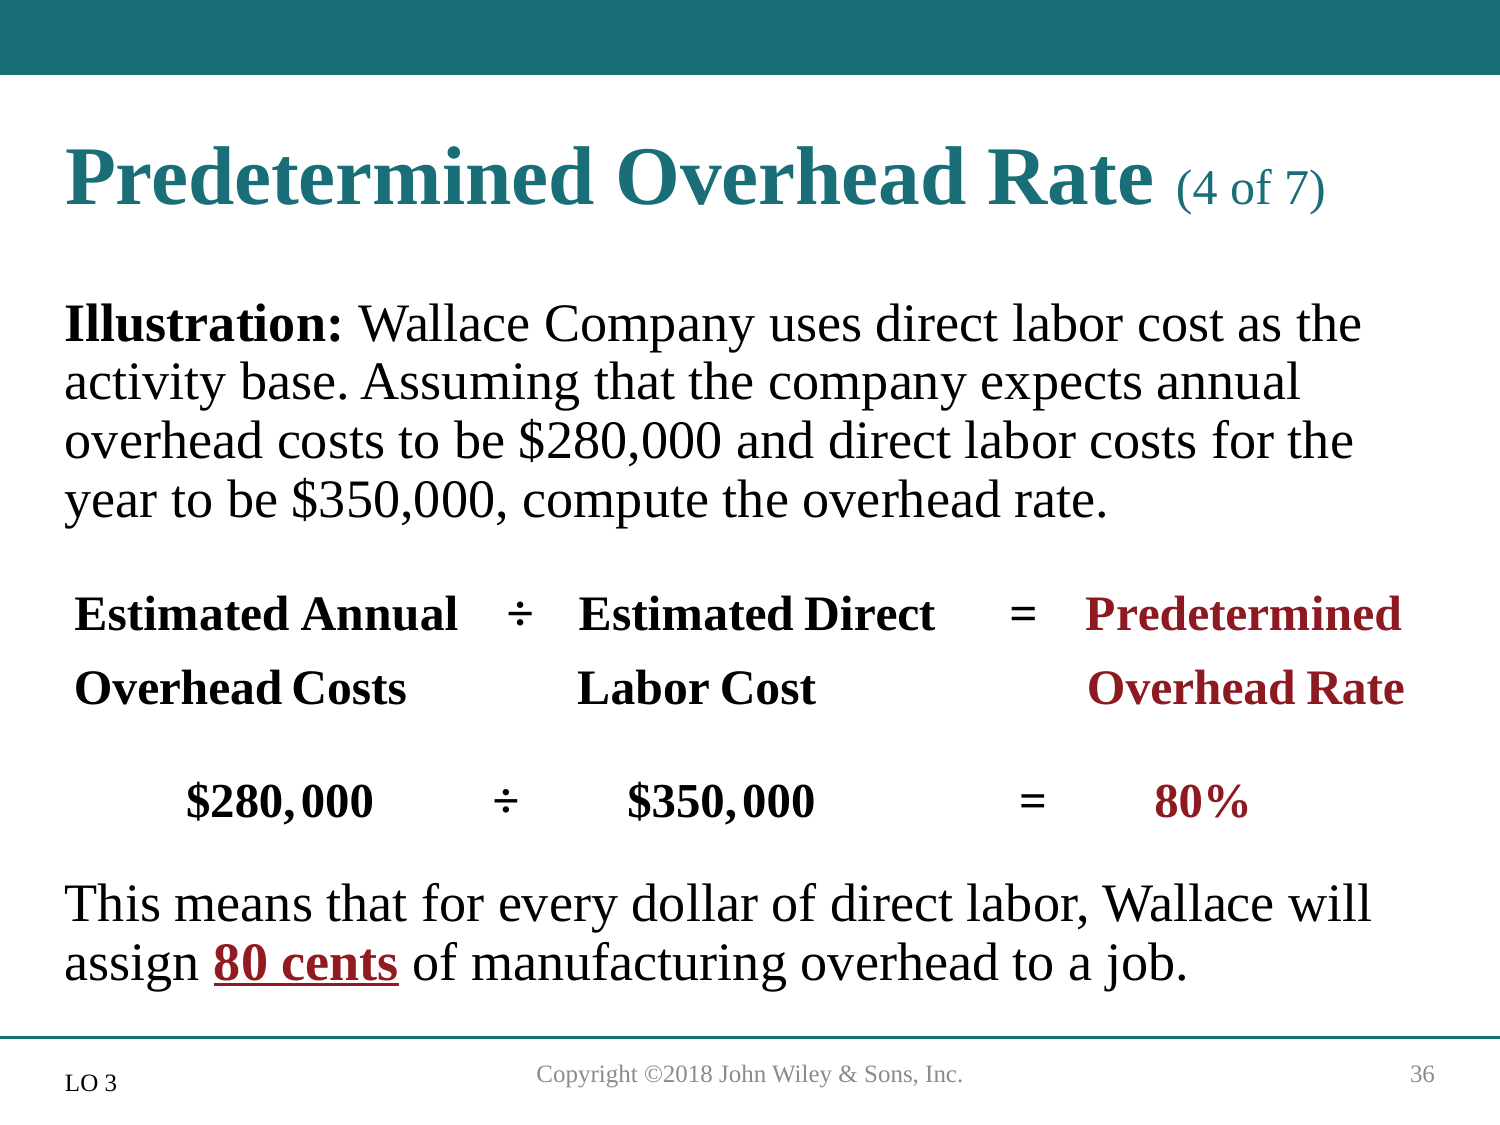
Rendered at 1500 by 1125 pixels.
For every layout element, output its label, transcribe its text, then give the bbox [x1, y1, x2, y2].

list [67, 584, 1424, 717]
list Illustration: Wallace Company uses direct labor cost as the activity base. Assuming that the company expects annual overhead costs to be $280,000 and direct labor costs for the year to be $350,000, compute the overhead rate. [50, 287, 1450, 539]
slide_number 36 [1059, 1042, 1450, 1103]
footer Copyright ©2018 John Wiley & Sons, Inc. [496, 1042, 1004, 1103]
title Predetermined Overhead Rate (4 of 7) [50, 125, 1450, 250]
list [179, 772, 1260, 838]
list This means that for every dollar of direct labor, Wallace will assign 80 cents of manufacturing overhead to a job. [50, 867, 1450, 1014]
list L O 3 [50, 1062, 150, 1113]
